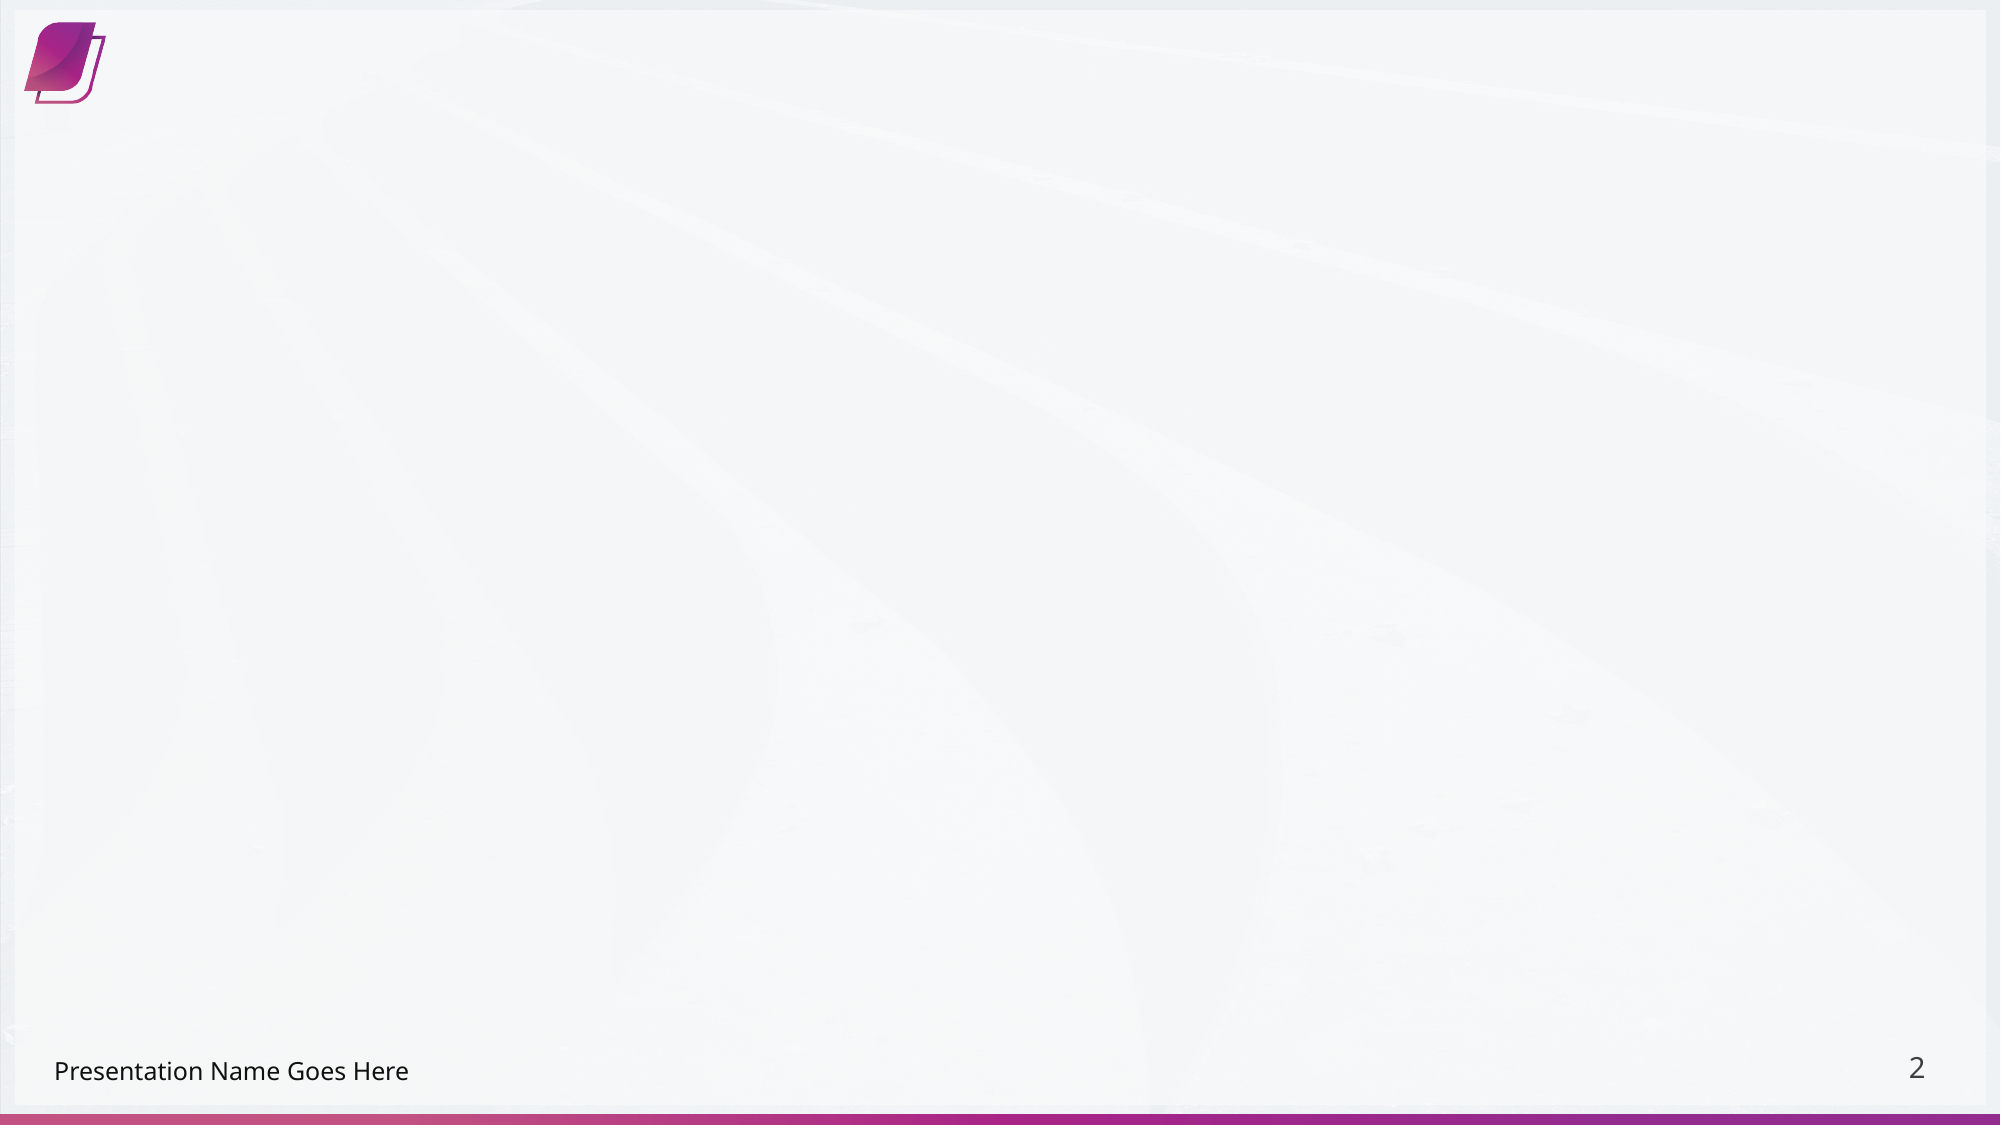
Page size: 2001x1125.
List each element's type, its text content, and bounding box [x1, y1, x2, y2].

footer Presentation Name Goes Here [39, 1042, 715, 1103]
slide_number 2 [1490, 1039, 1941, 1100]
picture [0, 0, 2001, 1125]
